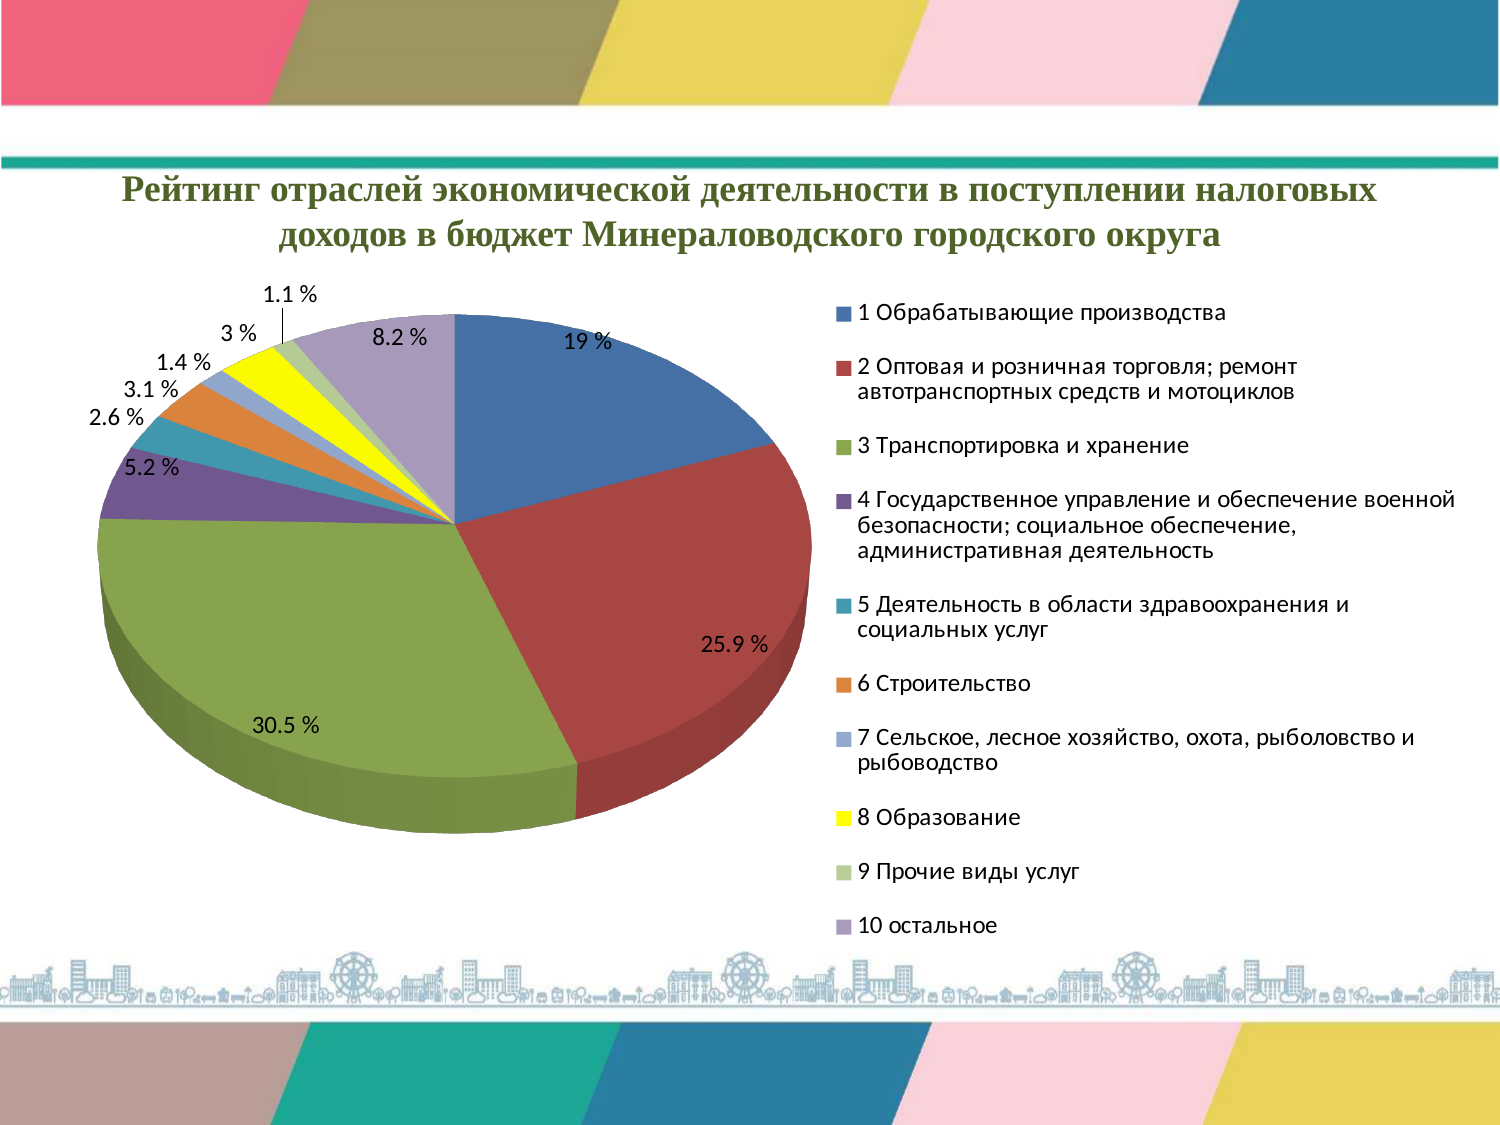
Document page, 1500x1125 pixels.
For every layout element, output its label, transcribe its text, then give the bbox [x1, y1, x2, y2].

title Рейтинг отраслей экономической деятельности в поступлении налоговых доходов в бюджет Минераловодского городского округа [51, 180, 1449, 272]
picture [0, 951, 1500, 1125]
chart [61, 271, 1475, 986]
picture [0, 0, 1500, 172]
